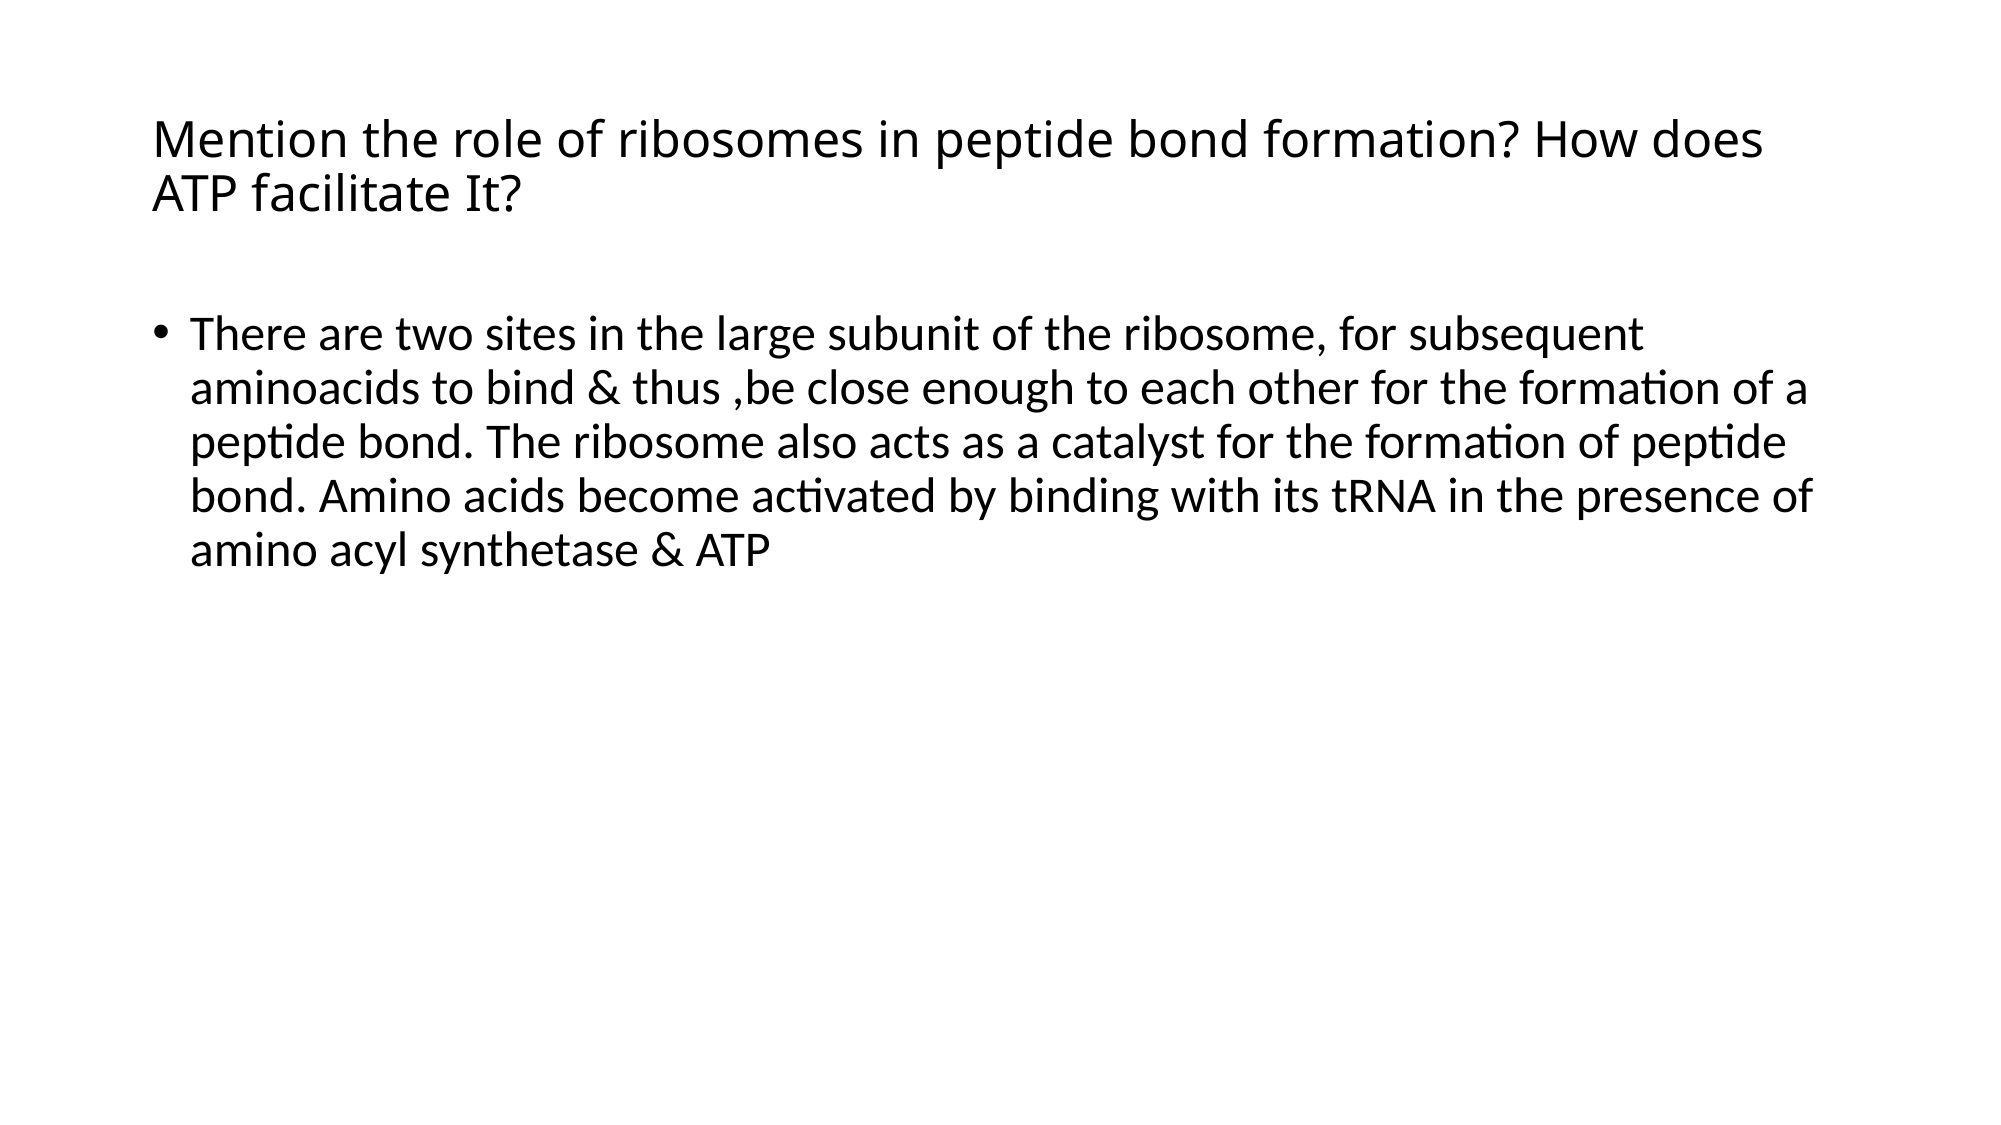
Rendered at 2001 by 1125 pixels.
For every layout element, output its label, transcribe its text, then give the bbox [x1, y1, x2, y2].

list There are two sites in the large subunit of the ribosome, for subsequent aminoacids to bind & thus ,be close enough to each other for the formation of a peptide bond. The ribosome also acts as a catalyst for the formation of peptide bond. Amino acids become activated by binding with its tRNA in the presence of amino acyl synthetase & ATP [137, 299, 1863, 1014]
title Mention the role of ribosomes in peptide bond formation? How does ATP facilitate It? [137, 59, 1863, 278]
